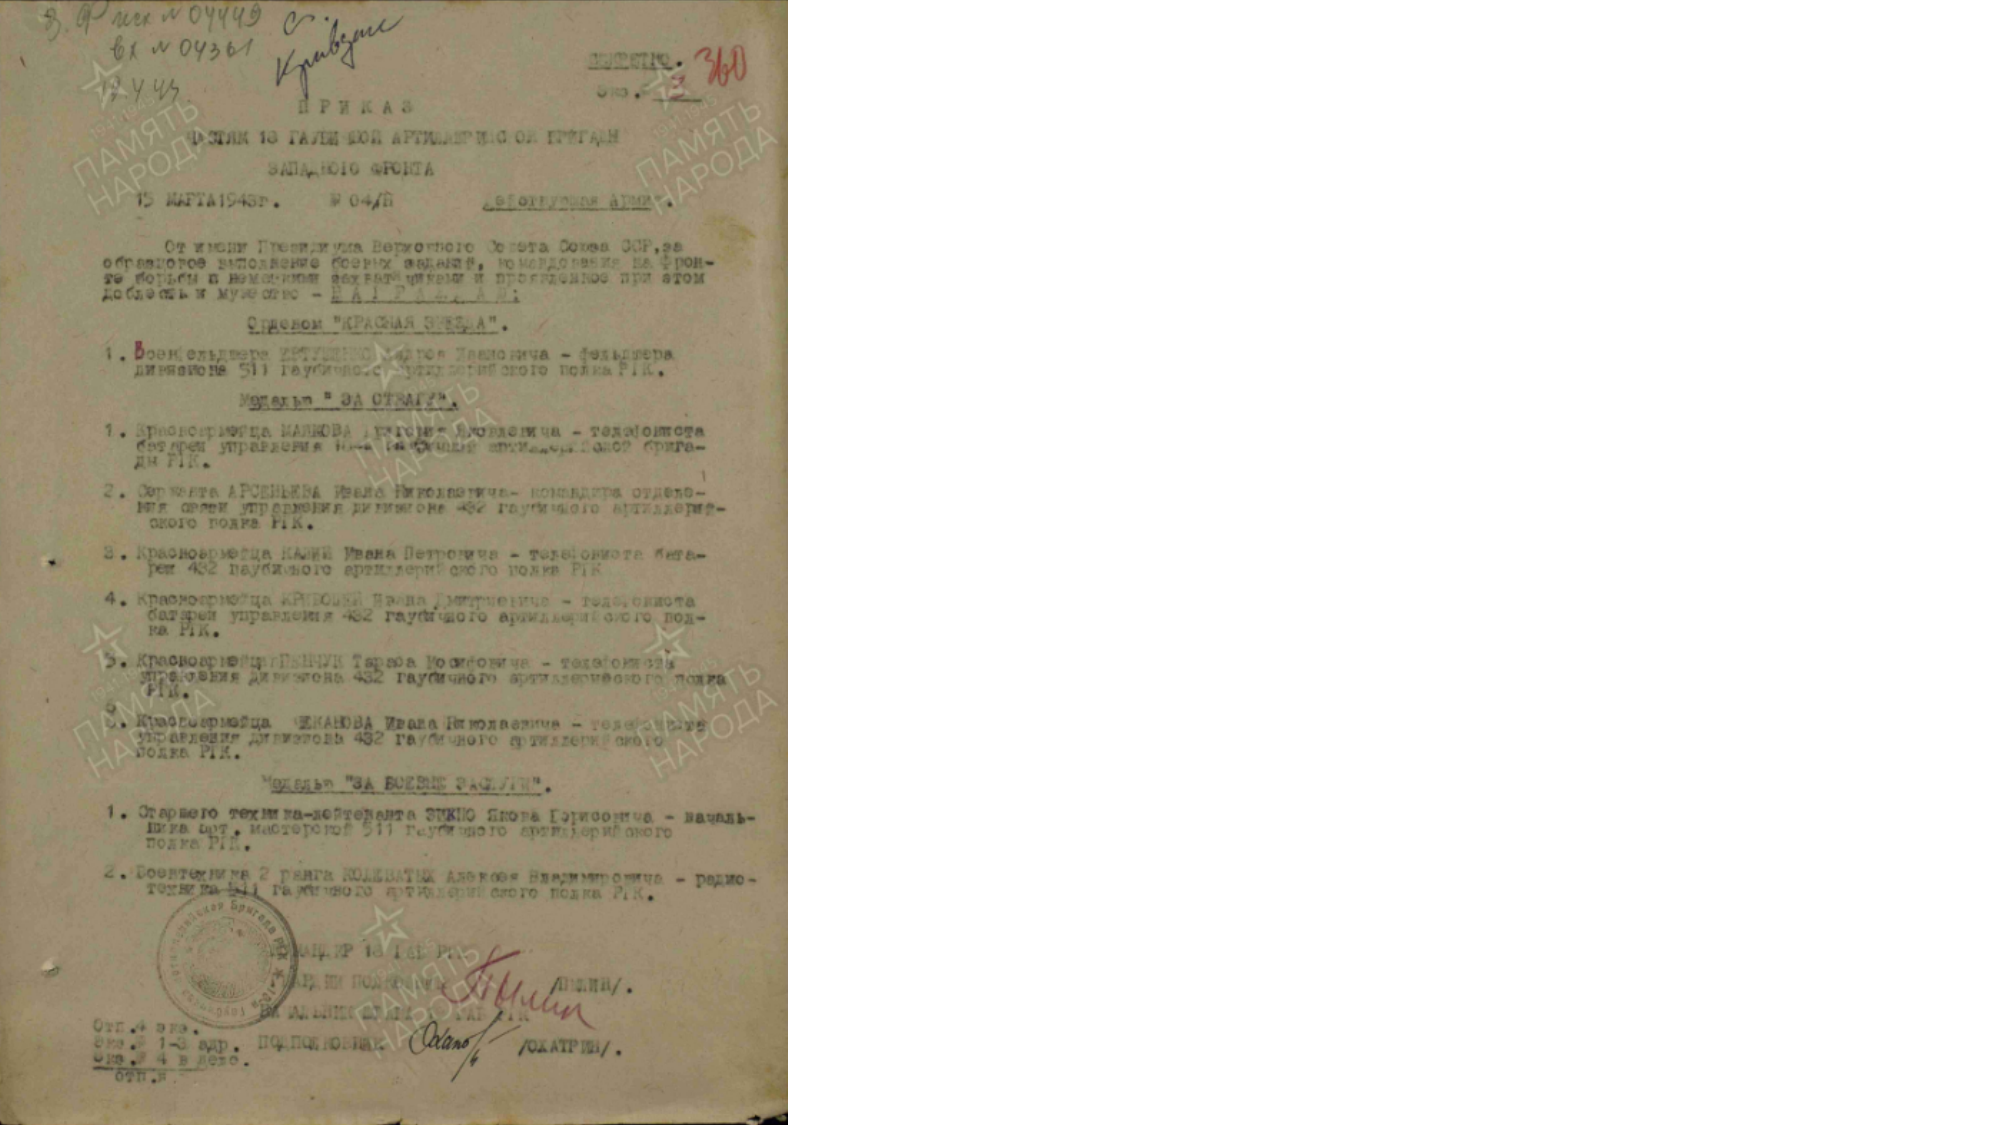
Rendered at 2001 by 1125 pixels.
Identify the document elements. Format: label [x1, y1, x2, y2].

picture [0, 0, 788, 1125]
